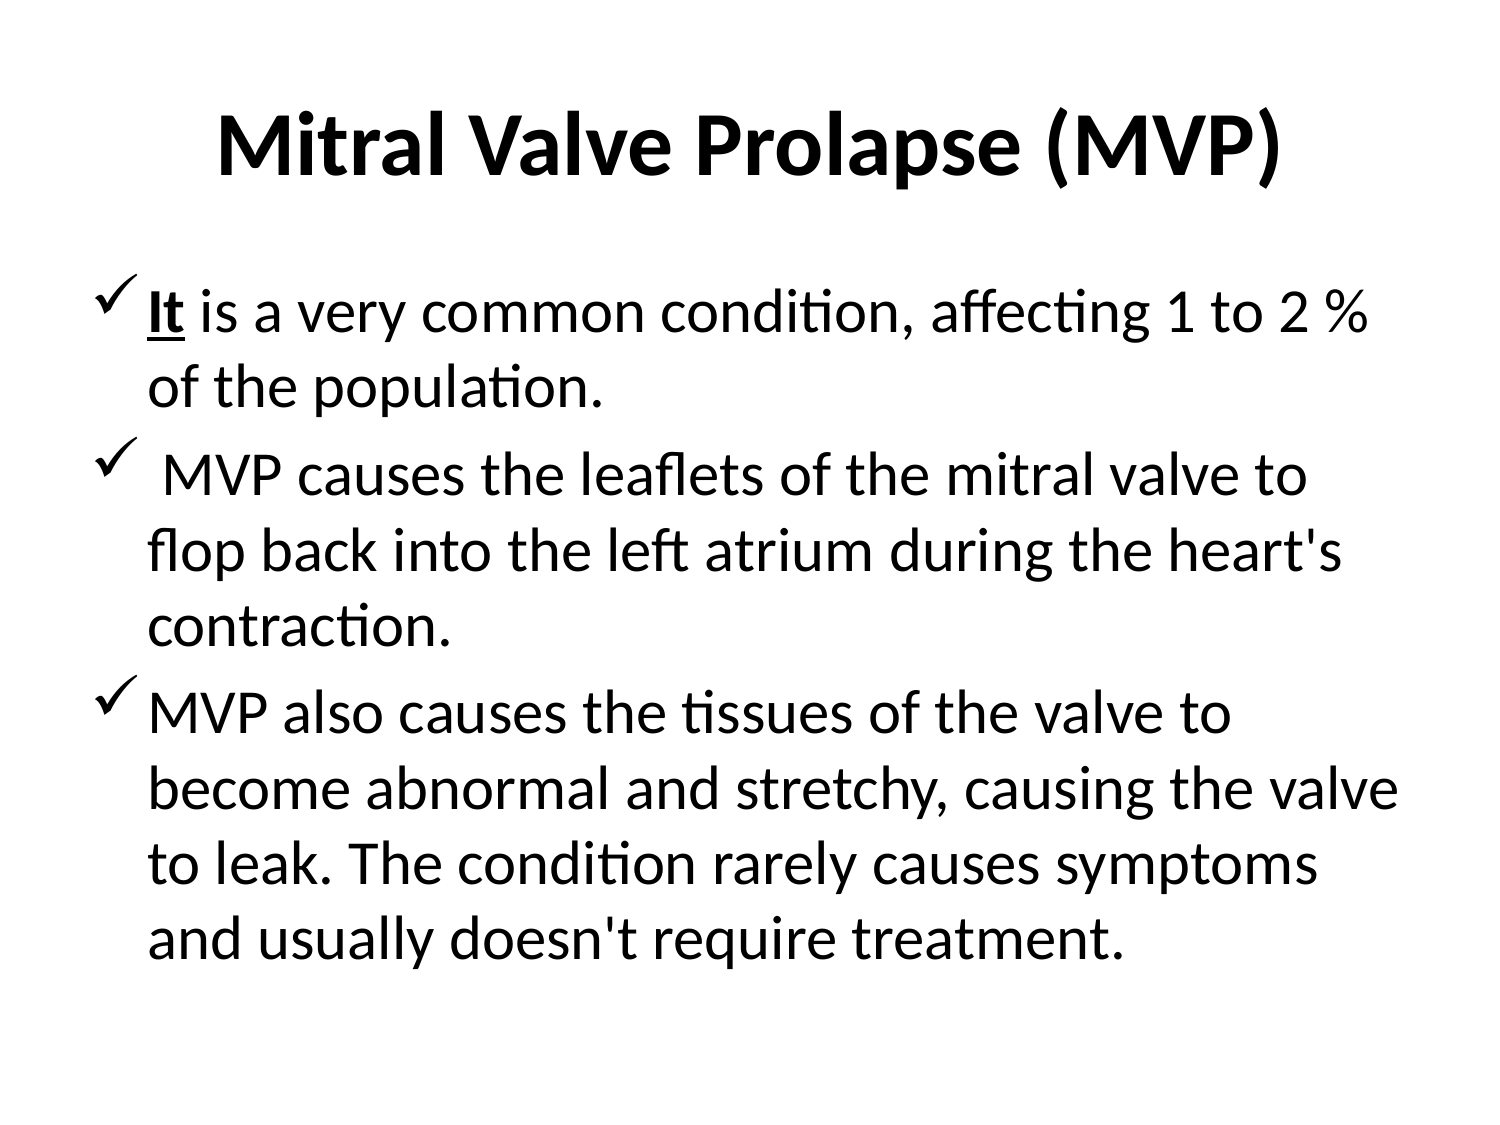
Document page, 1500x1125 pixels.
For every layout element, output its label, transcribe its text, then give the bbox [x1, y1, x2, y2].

list It is a very common condition, affecting 1 to 2 % of the population. MVP causes the leaflets of the mitral valve to flop back into the left atrium during the heart's contraction. MVP also causes the tissues of the valve to become abnormal and stretchy, causing the valve to leak. The condition rarely causes symptoms and usually doesn't require treatment. [75, 262, 1425, 1005]
title Mitral Valve Prolapse (MVP) [75, 45, 1425, 233]
